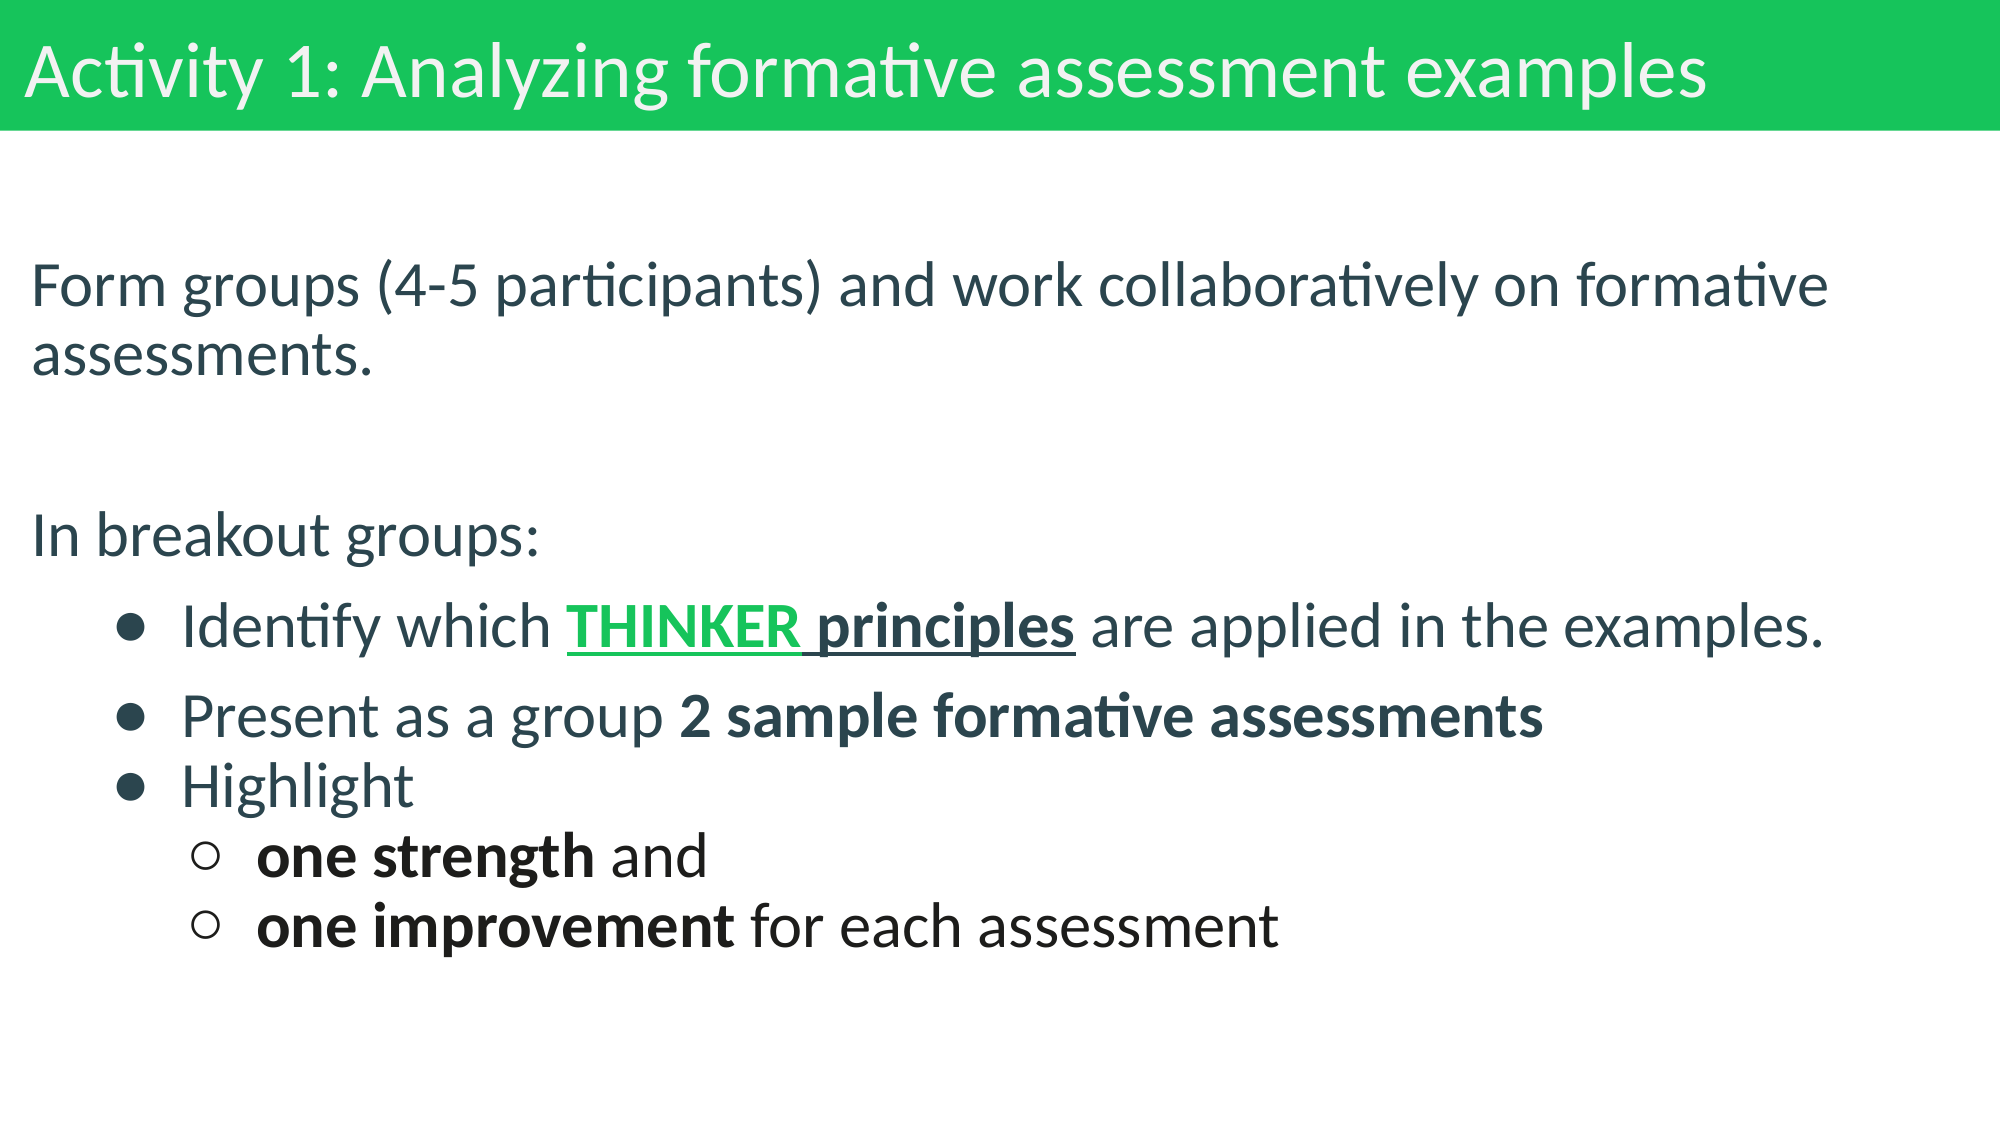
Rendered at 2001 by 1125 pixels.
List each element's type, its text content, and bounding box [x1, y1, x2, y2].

title Activity 1: Analyzing formative assessment examples [16, 13, 1976, 131]
list Form groups (4-5 participants) and work collaboratively on formative assessments. In breakout groups: Identify which THINKER principles are applied in the examples. Present as a group 2 sample formative assessments Highlight one strength and one improvement for each assessment [16, 144, 1976, 1108]
